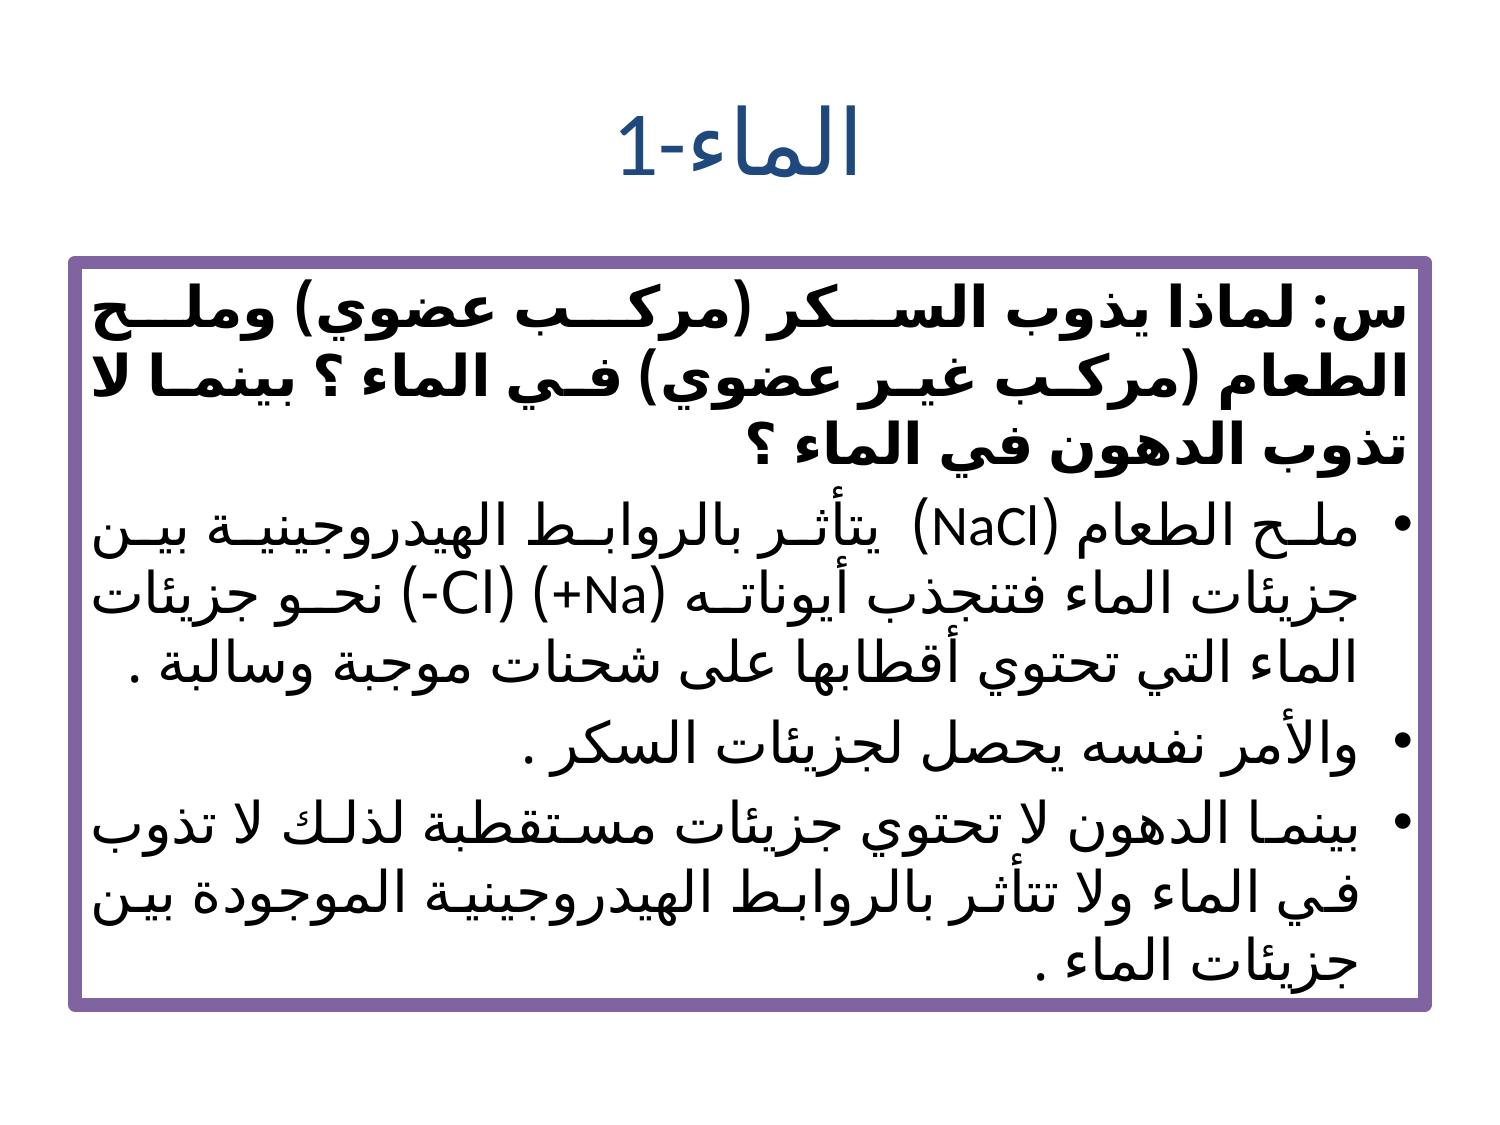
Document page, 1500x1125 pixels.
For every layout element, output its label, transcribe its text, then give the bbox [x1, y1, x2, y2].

list س: لماذا يذوب السكر (مركب عضوي) وملح الطعام (مركب غير عضوي) في الماء ؟ بينما لا تذوب الدهون في الماء ؟ ملح الطعام (NaCl) يتأثر بالروابط الهيدروجينية بين جزيئات الماء فتنجذب أيوناته (Na+) (Cl-) نحو جزيئات الماء التي تحتوي أقطابها على شحنات موجبة وسالبة . والأمر نفسه يحصل لجزيئات السكر . بينما الدهون لا تحتوي جزيئات مستقطبة لذلك لا تذوب في الماء ولا تتأثر بالروابط الهيدروجينية الموجودة بين جزيئات الماء . [75, 262, 1425, 1005]
title 1-الماء [75, 45, 1425, 233]
